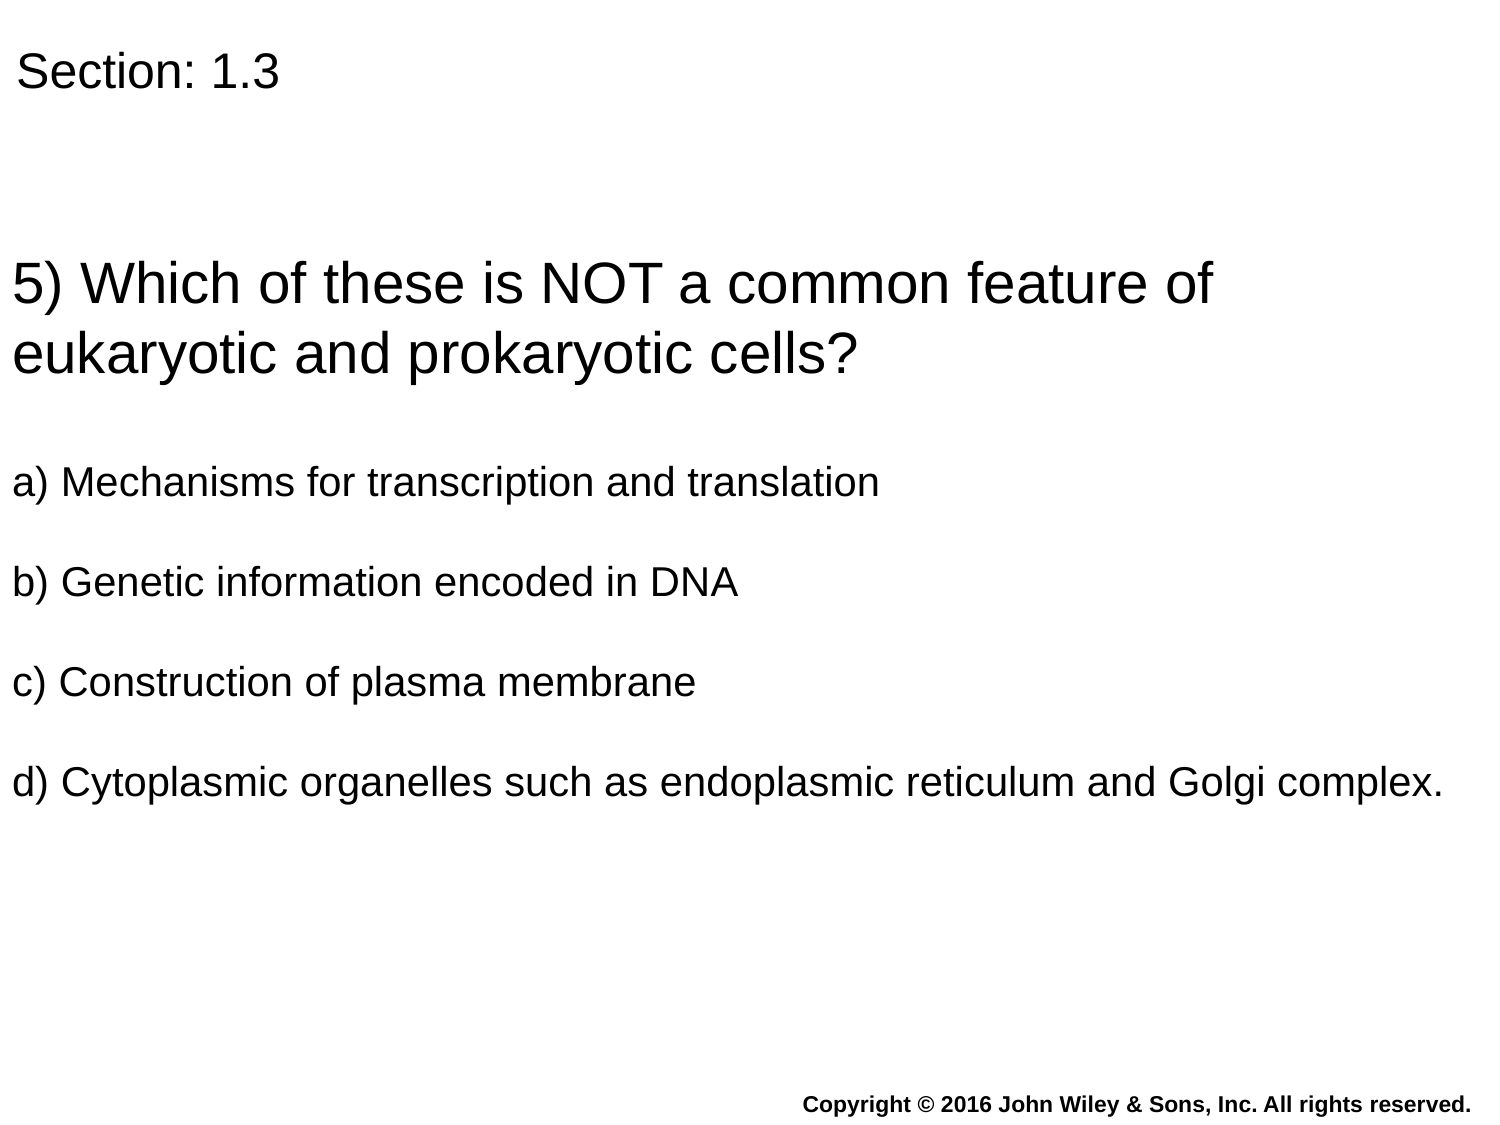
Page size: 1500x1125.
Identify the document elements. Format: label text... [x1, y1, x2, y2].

text_box 5) Which of these is NOT a common feature of eukaryotic and prokaryotic cells? a) Mechanisms for transcription and translation b) Genetic information encoded in DNA c) Construction of plasma membrane d) Cytoplasmic organelles such as endoplasmic reticulum and Golgi complex. [0, 237, 1473, 858]
text_box Section: 1.3 [1, 31, 296, 166]
text_box Copyright © 2016 John Wiley & Sons, Inc. All rights reserved. [512, 1065, 1488, 1125]
